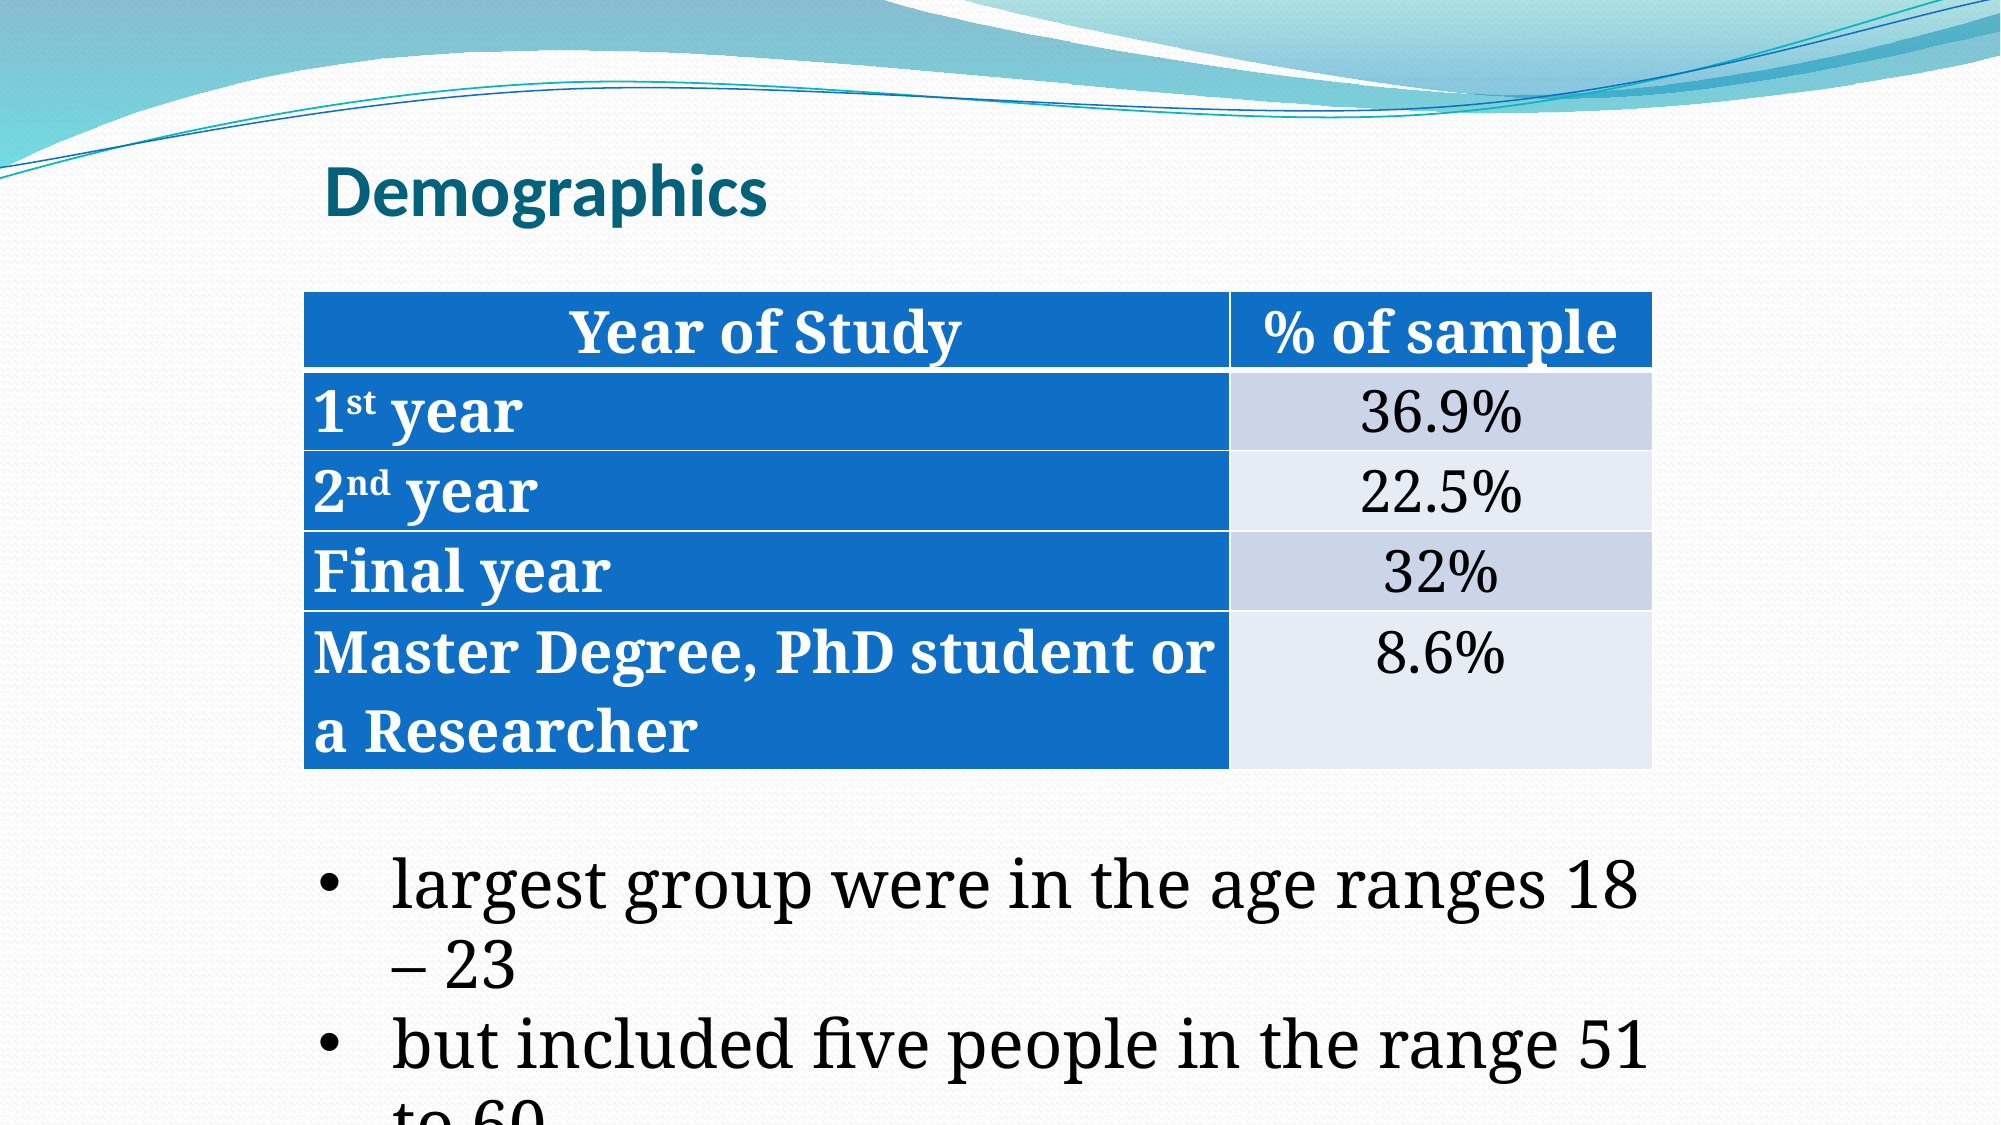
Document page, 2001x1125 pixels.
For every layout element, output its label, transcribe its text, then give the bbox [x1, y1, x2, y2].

table_cell 1st year [304, 373, 1229, 450]
table_header % of sample [1231, 292, 1652, 367]
table_cell Final year [304, 532, 1229, 610]
table_header Year of Study [304, 292, 1229, 367]
table_cell 32% [1231, 532, 1652, 610]
table_cell 22.5% [1231, 451, 1652, 530]
table_cell 2nd year [304, 451, 1229, 530]
table_cell 8.6% [1231, 612, 1652, 769]
table_cell Master Degree, PhD student or a Researcher [304, 612, 1229, 769]
title Demographics [324, 115, 1675, 232]
text_box largest group were in the age ranges 18 – 23 but included five people in the range 51 to 60 [303, 834, 1704, 1125]
table_cell 36.9% [1231, 373, 1652, 450]
